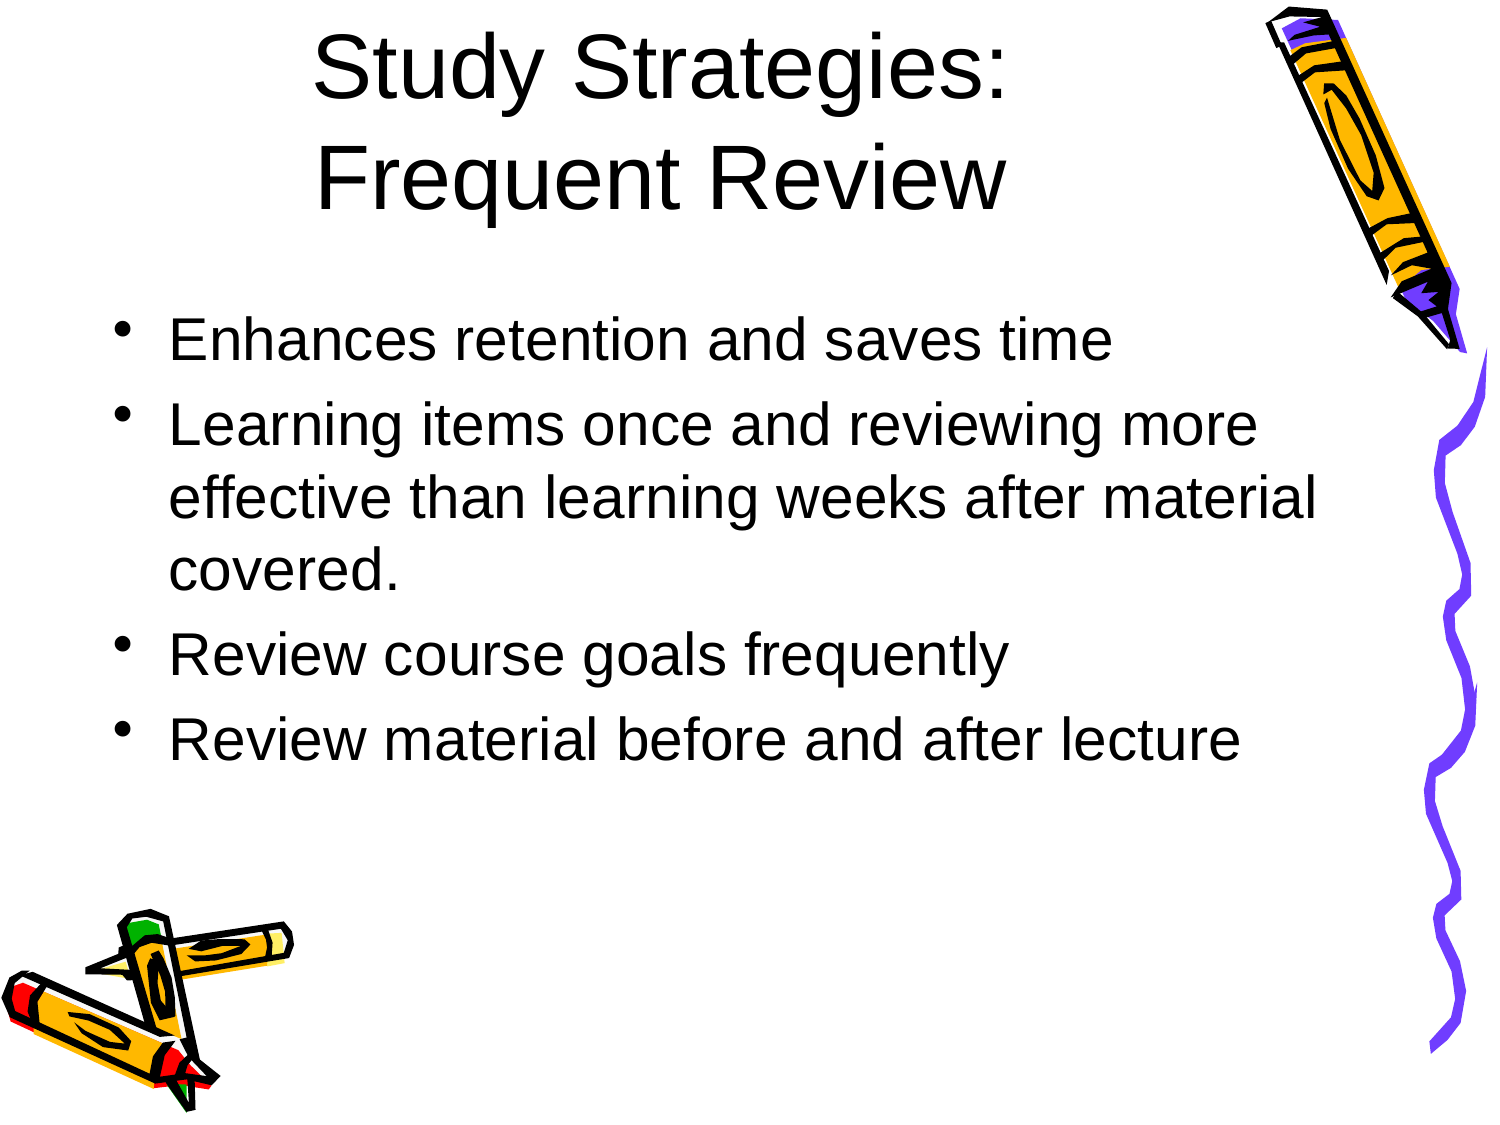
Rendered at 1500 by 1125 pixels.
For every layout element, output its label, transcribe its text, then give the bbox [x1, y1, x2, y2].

title Study Strategies: Frequent Review [96, 0, 1226, 228]
list Enhances retention and saves time Learning items once and reviewing more effective than learning weeks after material covered. Review course goals frequently Review material before and after lecture [111, 299, 1376, 901]
